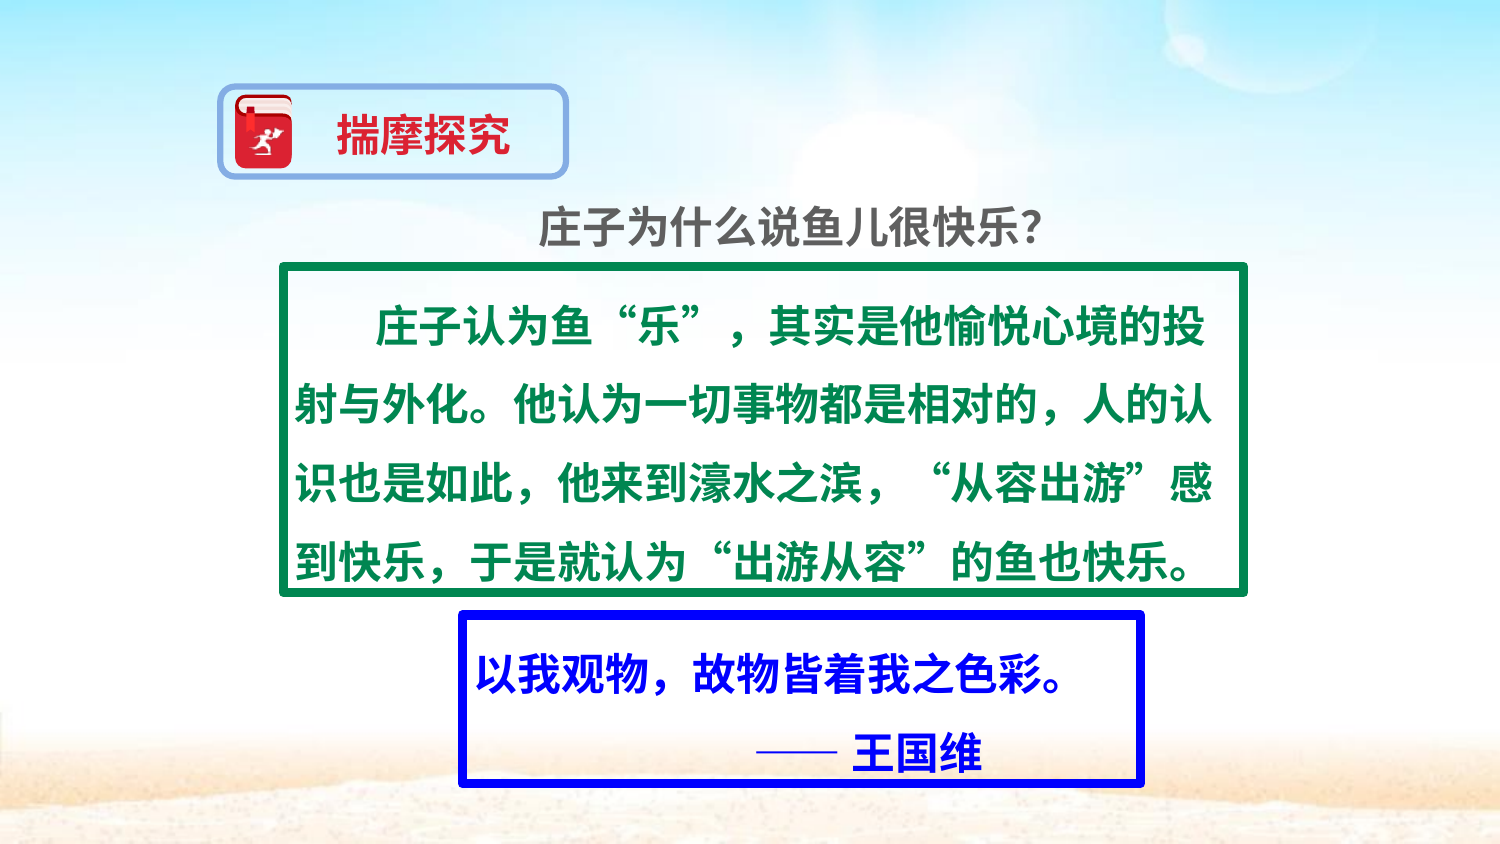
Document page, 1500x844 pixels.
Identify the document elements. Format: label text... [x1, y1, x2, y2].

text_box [220, 86, 566, 177]
picture [0, 0, 1500, 844]
text_box 庄子认为鱼“乐”，其实是他愉悦心境的投射与外化。他认为一切事物都是相对的，人的认识也是如此，他来到濠水之滨，“从容出游”感到快乐，于是就认为“出游从容”的鱼也快乐。 [283, 266, 1244, 593]
text_box 以我观物，故物皆着我之色彩。 ——王国维 [462, 614, 1141, 784]
text_box 庄子为什么说鱼儿很快乐？ [527, 168, 1076, 259]
